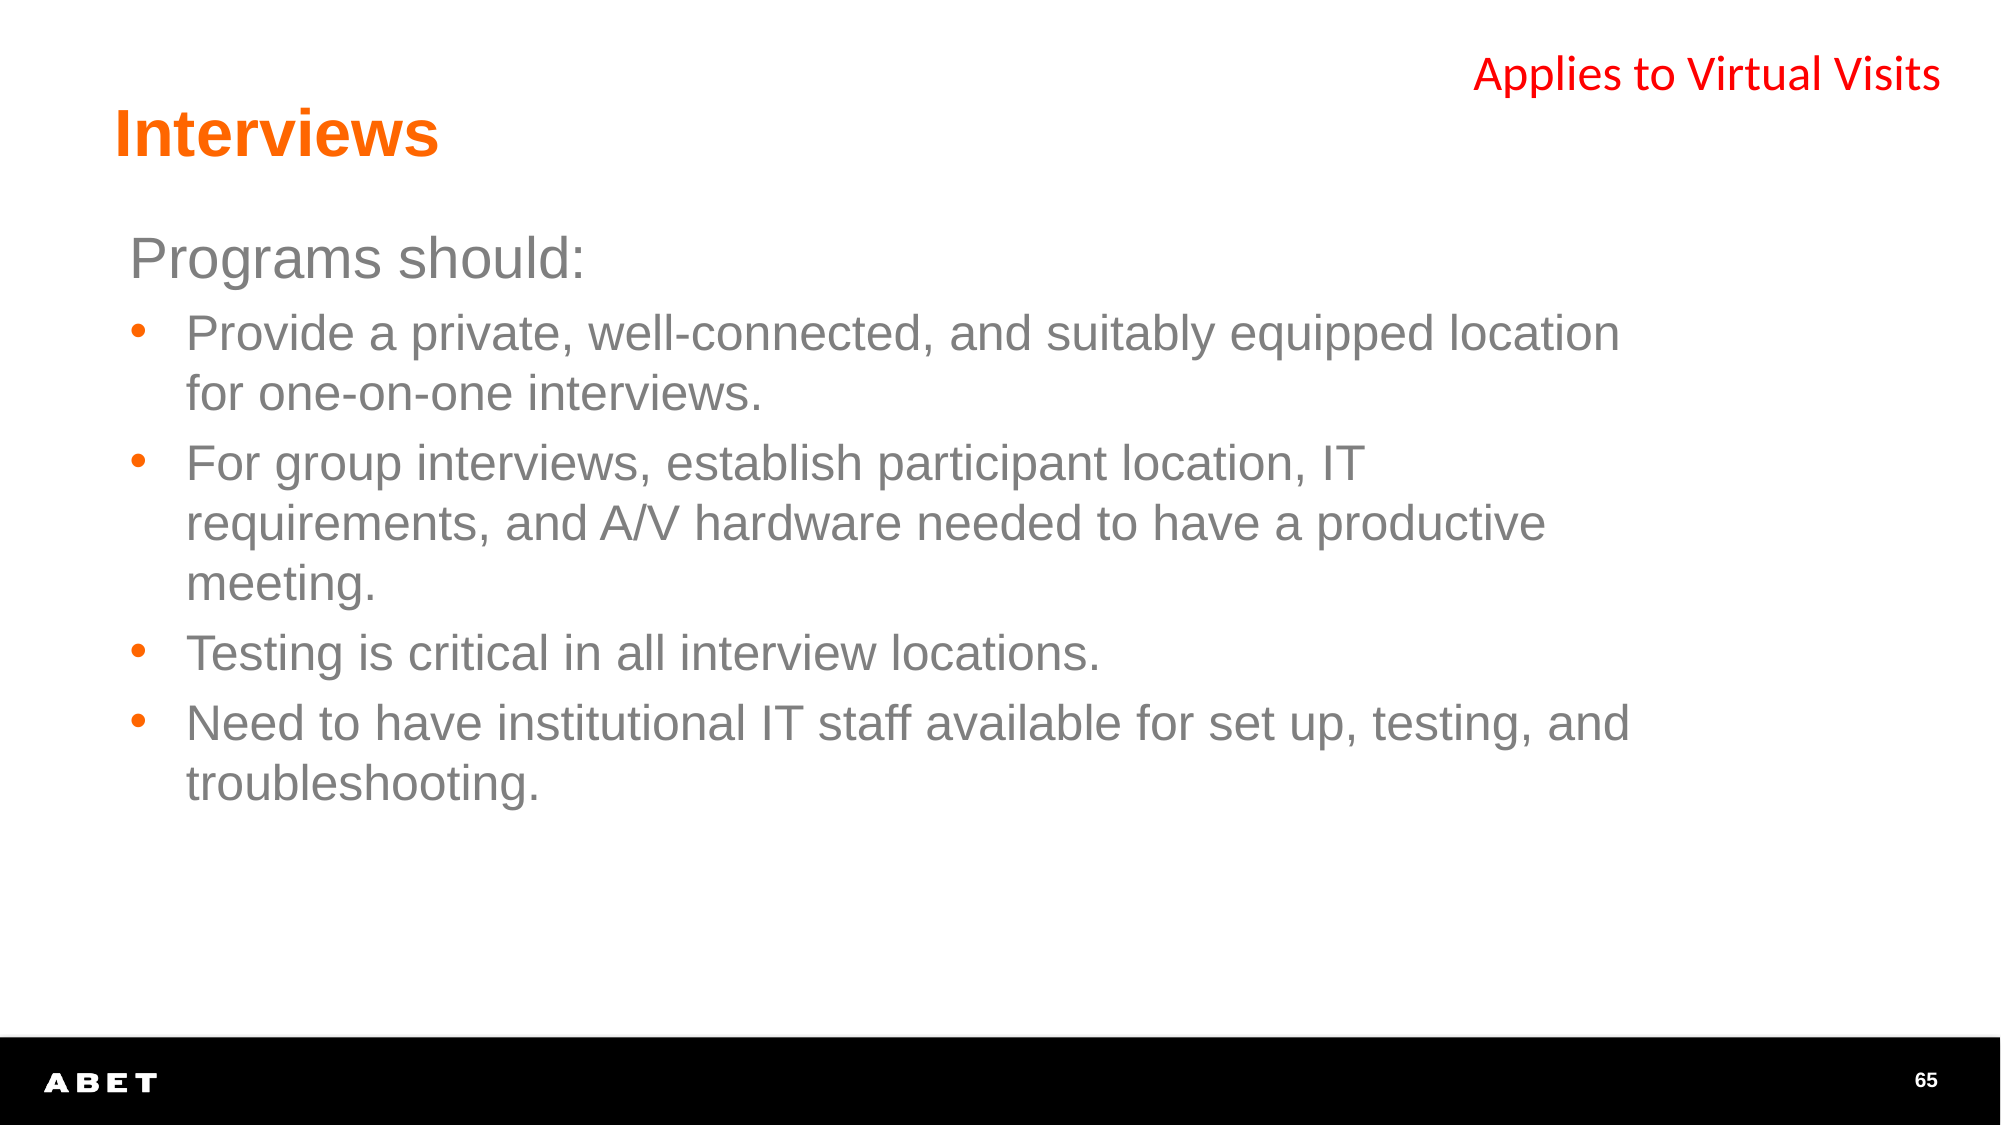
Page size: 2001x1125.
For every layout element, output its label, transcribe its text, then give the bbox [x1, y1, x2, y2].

list Programs should: Provide a private, well-connected, and suitably equipped location for one-on-one interviews. For group interviews, establish participant location, IT requirements, and A/V hardware needed to have a productive meeting. Testing is critical in all interview locations. Need to have institutional IT staff available for set up, testing, and troubleshooting. [114, 213, 1675, 925]
title Interviews [99, 82, 1900, 213]
picture [16, 1052, 184, 1113]
text_box Applies to Virtual Visits [1458, 32, 1957, 108]
